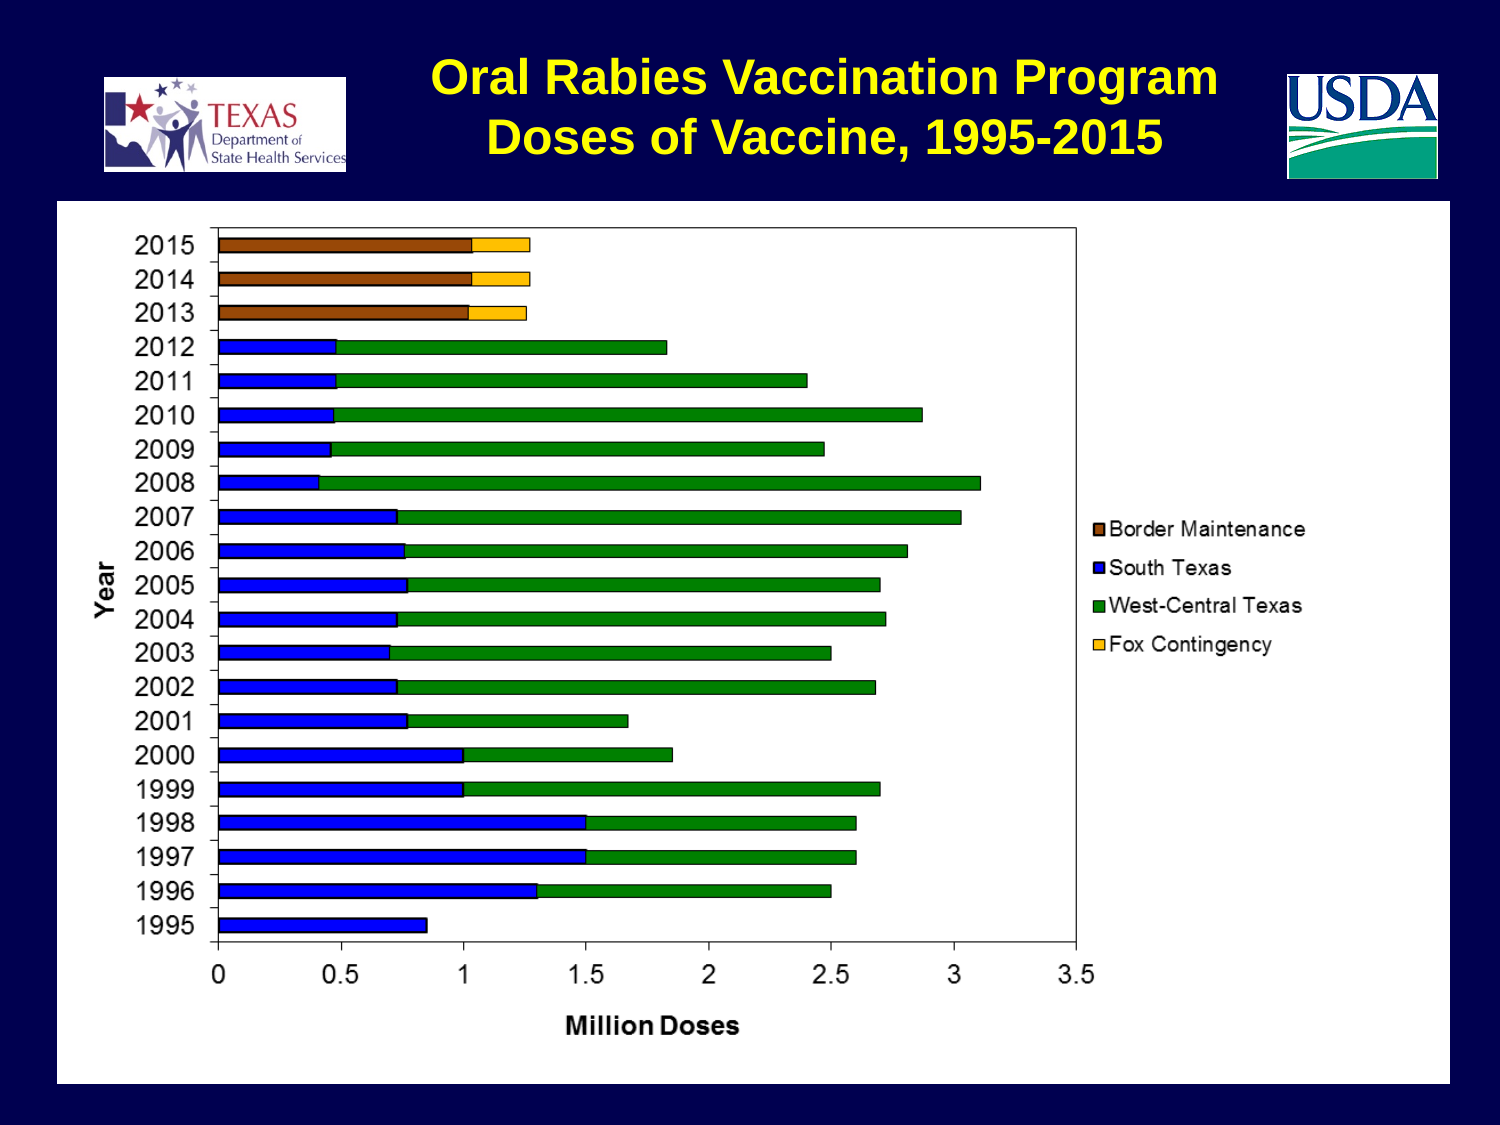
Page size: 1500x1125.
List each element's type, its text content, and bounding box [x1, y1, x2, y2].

text_box Oral Rabies Vaccination Program Doses of Vaccine, 1995-2015 [374, 37, 1275, 173]
picture [57, 201, 1450, 1084]
picture [1287, 74, 1438, 179]
picture [104, 77, 346, 172]
